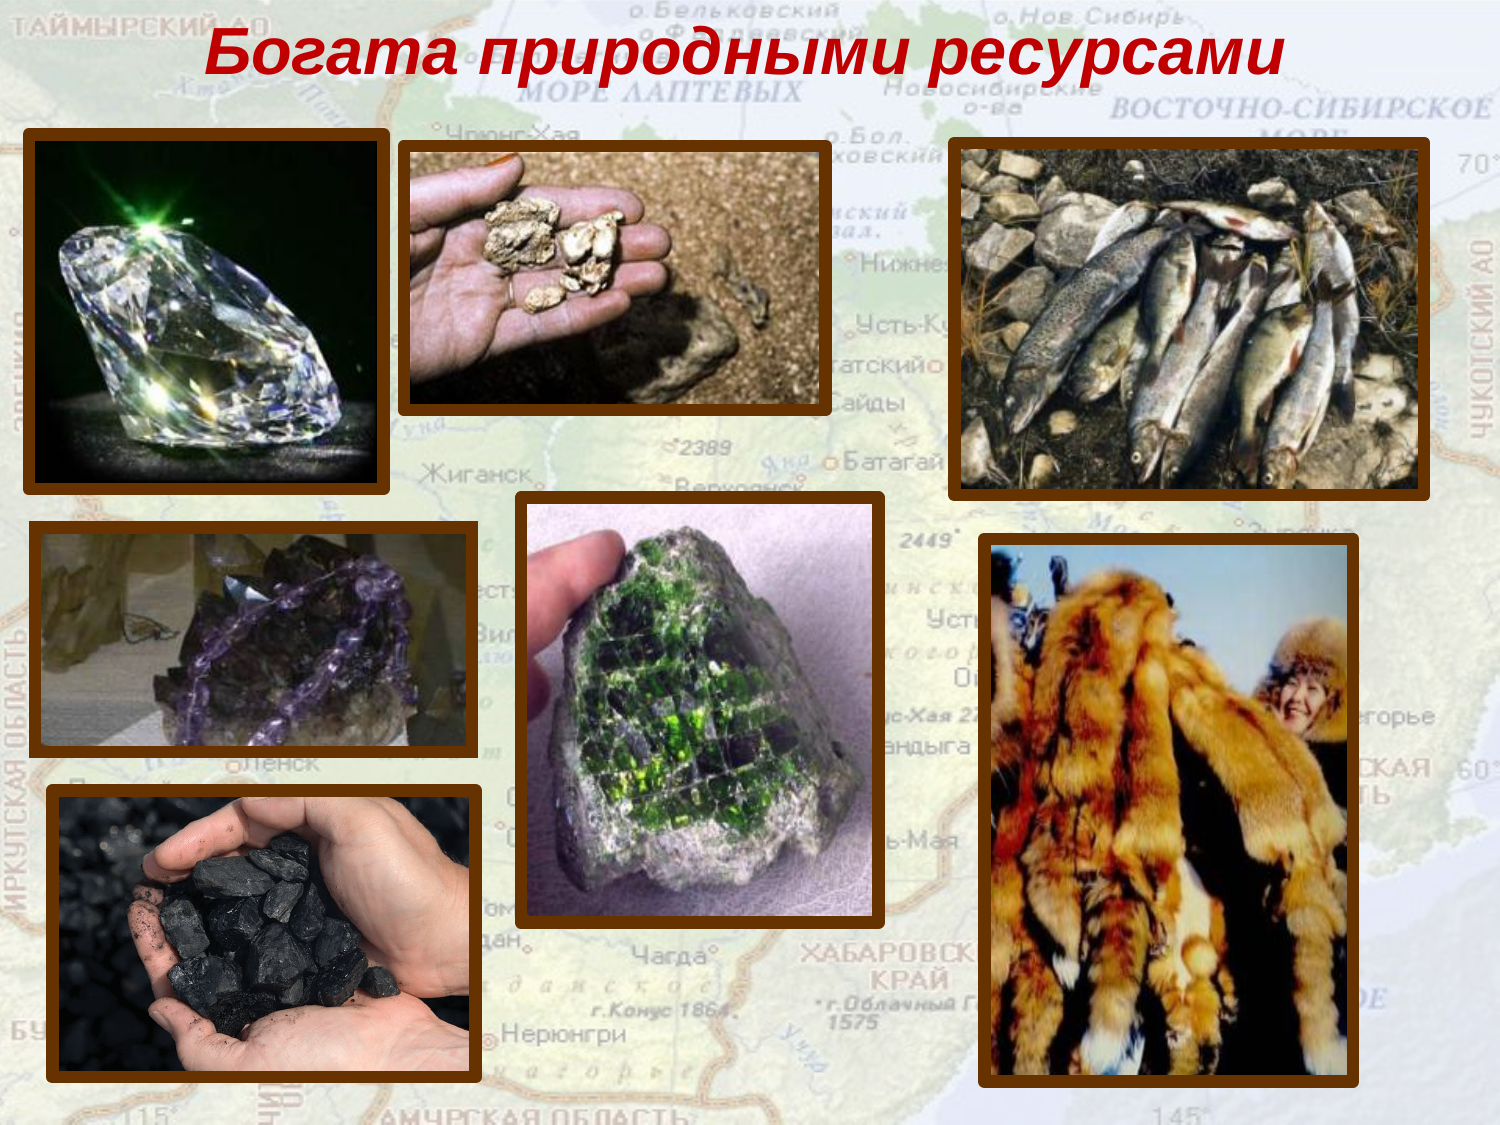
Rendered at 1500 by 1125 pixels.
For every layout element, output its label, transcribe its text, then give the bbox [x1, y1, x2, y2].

text_box [984, 538, 1353, 1082]
picture [34, 140, 378, 483]
picture [58, 796, 470, 1072]
text_box [35, 527, 473, 752]
title Богата природными ресурсами [70, 0, 1421, 150]
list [527, 503, 873, 917]
picture [409, 152, 820, 405]
picture [960, 148, 1419, 490]
